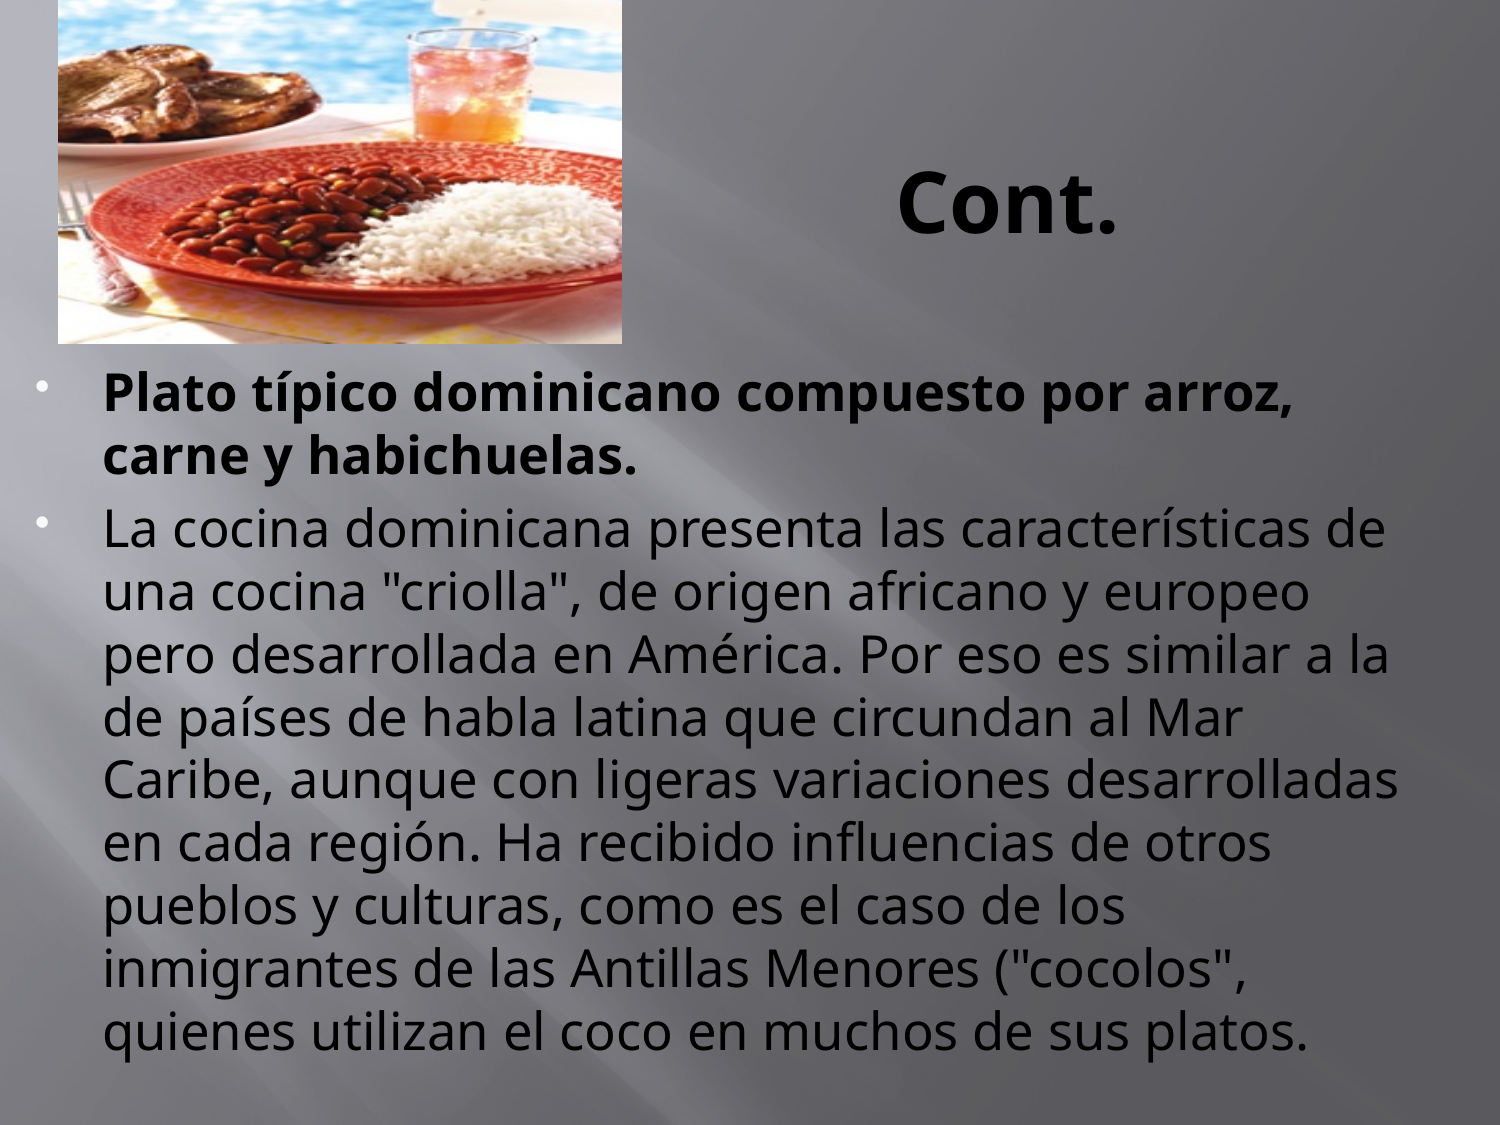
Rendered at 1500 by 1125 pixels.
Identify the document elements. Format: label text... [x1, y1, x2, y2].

title Cont. [703, 105, 1313, 293]
picture [58, 0, 622, 344]
list Plato típico dominicano compuesto por arroz, carne y habichuelas. La cocina dominicana presenta las características de una cocina "criolla", de origen africano y europeo pero desarrollada en América. Por eso es similar a la de países de habla latina que circundan al Mar Caribe, aunque con ligeras variaciones desarrolladas en cada región. Ha recibido influencias de otros pueblos y culturas, como es el caso de los inmigrantes de las Antillas Menores ("cocolos", quienes utilizan el coco en muchos de sus platos. [0, 351, 1421, 1078]
